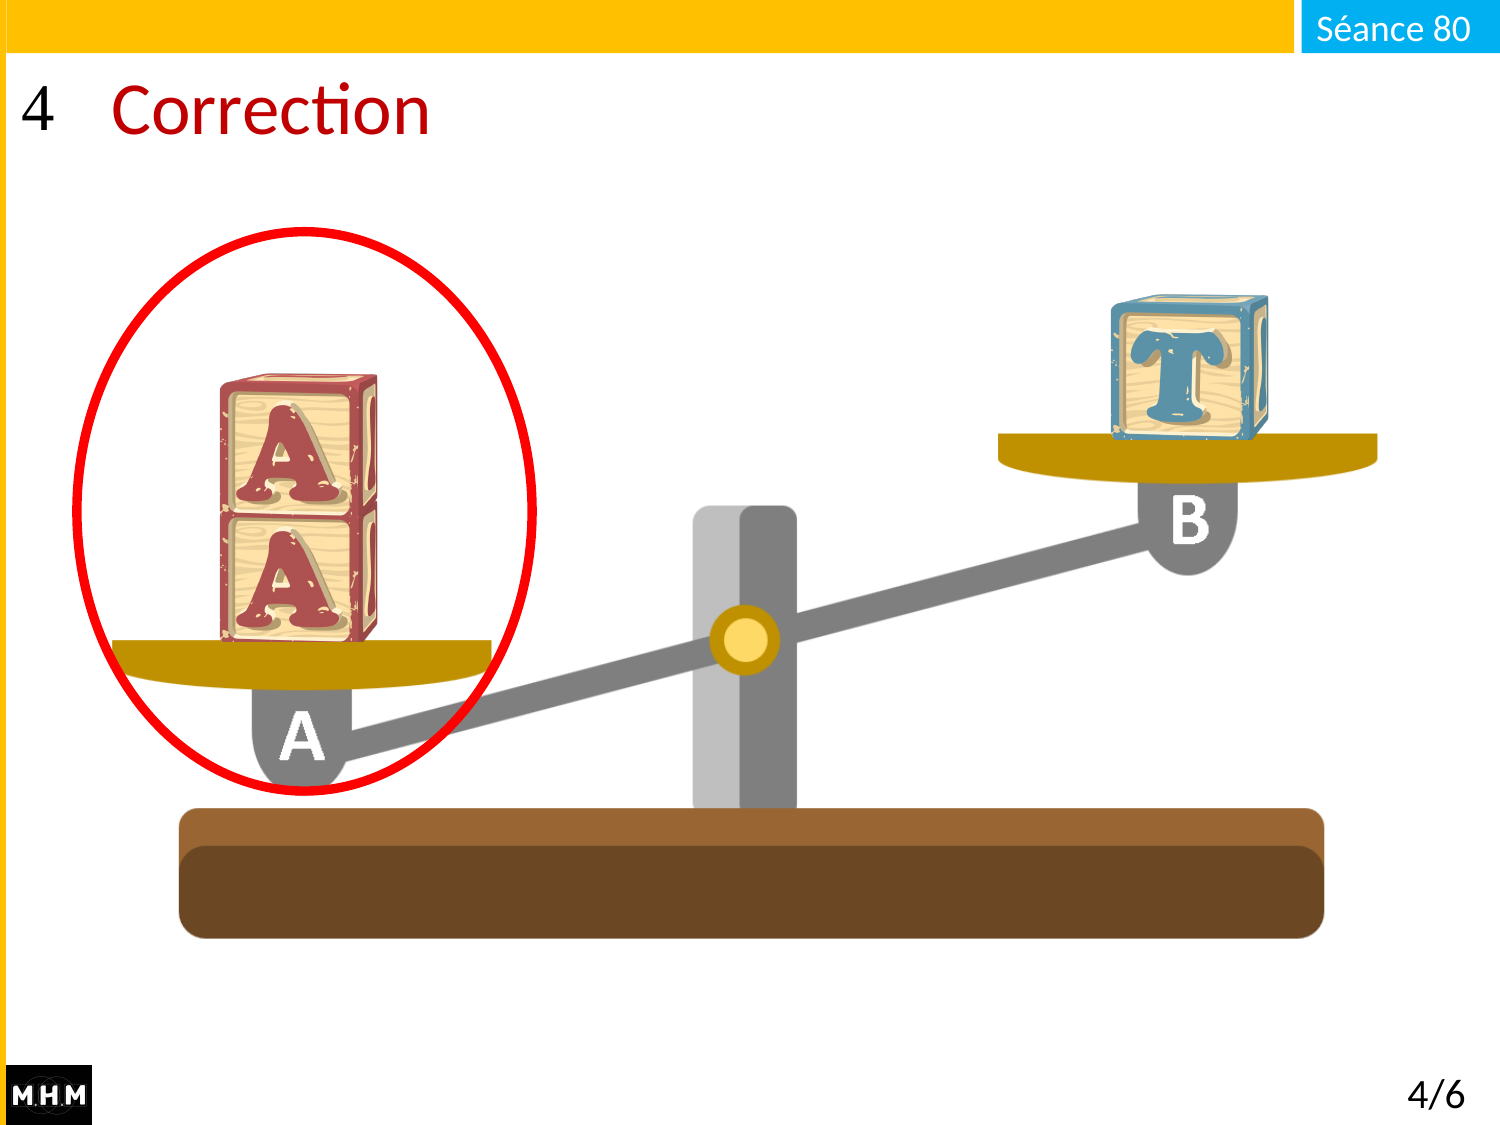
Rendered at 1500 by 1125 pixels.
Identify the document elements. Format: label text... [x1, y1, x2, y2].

title Correction [96, 60, 1391, 160]
picture [109, 291, 1391, 947]
picture [6, 1065, 92, 1125]
list 4/6 [1373, 1064, 1500, 1125]
text_box [75, 230, 513, 657]
